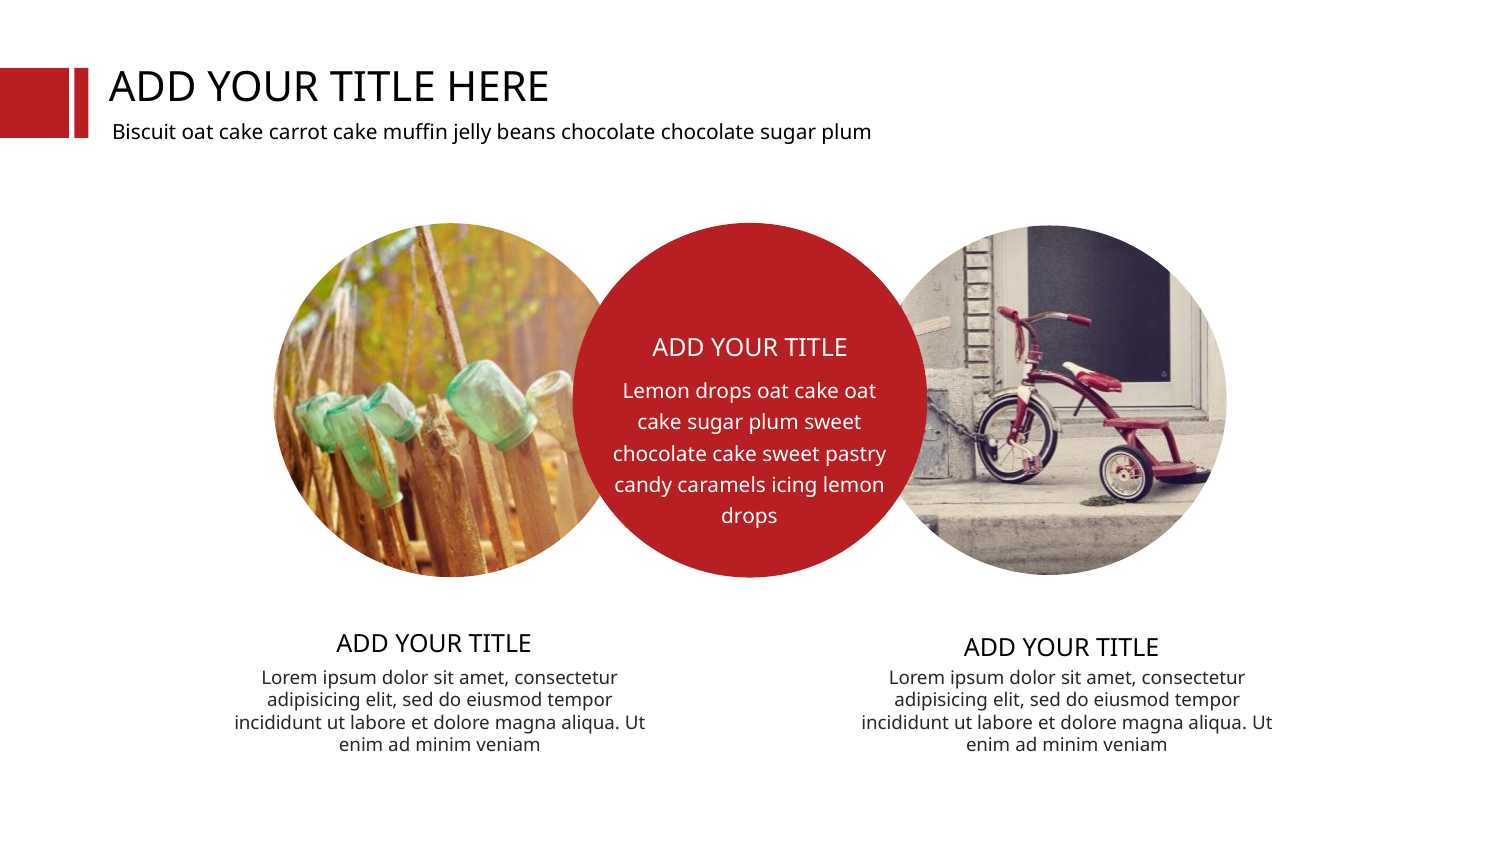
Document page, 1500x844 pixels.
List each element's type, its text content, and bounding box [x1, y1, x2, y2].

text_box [214, 620, 666, 769]
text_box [841, 623, 1293, 769]
text_box [629, 221, 871, 324]
text_box Lemon drops oat cake oat cake sugar plum sweet chocolate cake sweet pastry candy caramels icing lemon drops [629, 371, 871, 495]
text_box ADD YOUR TITLE [629, 324, 871, 370]
text_box [629, 495, 871, 579]
picture [273, 223, 629, 578]
picture [871, 225, 1227, 575]
